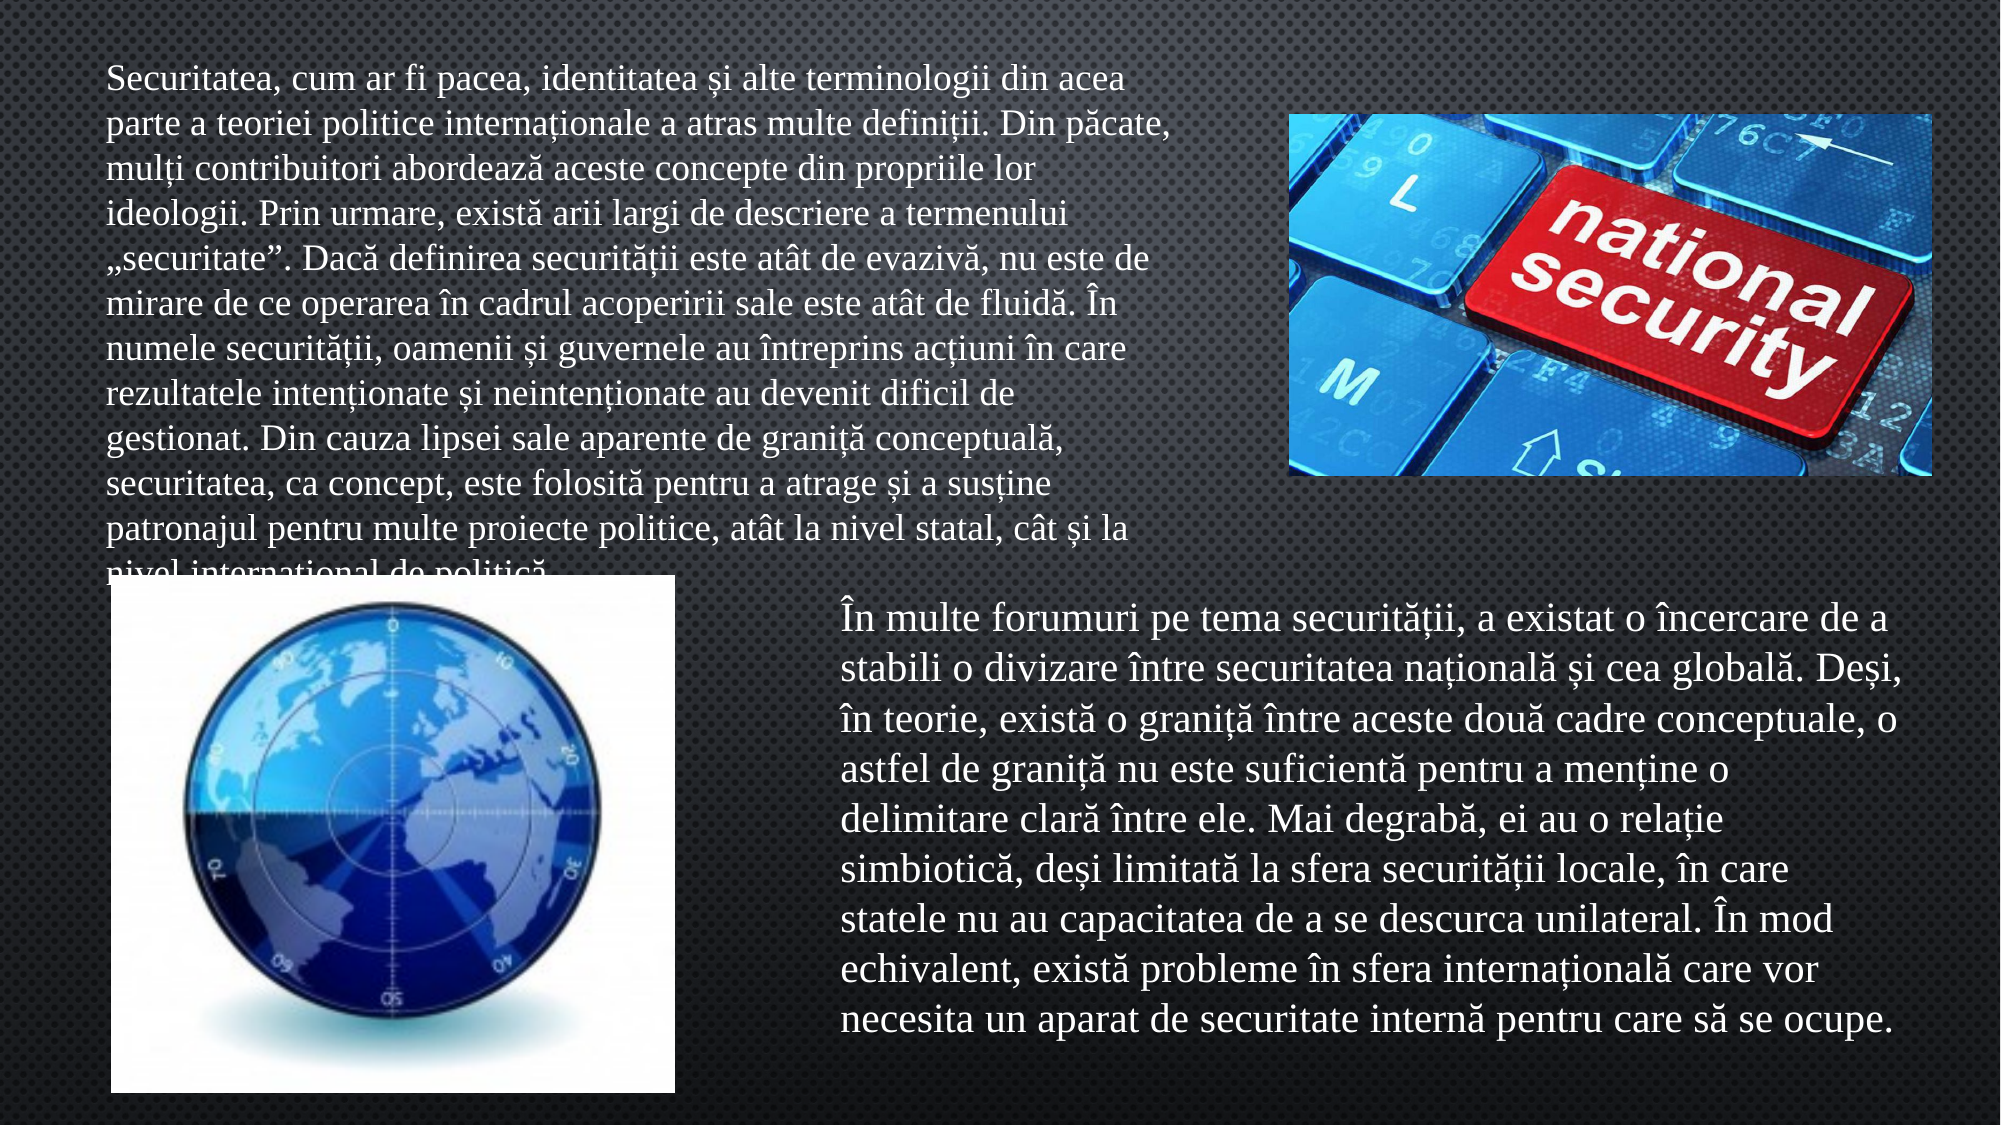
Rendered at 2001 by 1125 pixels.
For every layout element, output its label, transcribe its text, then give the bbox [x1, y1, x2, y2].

text_box Securitatea, cum ar fi pacea, identitatea și alte terminologii din acea parte a teoriei politice internaționale a atras multe definiții. Din păcate, mulți contribuitori abordează aceste concepte din propriile lor ideologii. Prin urmare, există arii largi de descriere a termenului „securitate”. Dacă definirea securității este atât de evazivă, nu este de mirare de ce operarea în cadrul acoperirii sale este atât de fluidă. În numele securității, oamenii și guvernele au întreprins acțiuni în care rezultatele intenționate și neintenționate au devenit dificil de gestionat. Din cauza lipsei sale aparente de graniță conceptuală, securitatea, ca concept, este folosită pentru a atrage și a susține patronajul pentru multe proiecte politice, atât la nivel statal, cât și la nivel internațional de politică. [91, 45, 1225, 601]
picture [1289, 114, 1932, 476]
text_box În multe forumuri pe tema securității, a existat o încercare de a stabili o divizare între securitatea națională și cea globală. Deși, în teorie, există o graniță între aceste două cadre conceptuale, o astfel de graniță nu este suficientă pentru a menține o delimitare clară între ele. Mai degrabă, ei au o relație simbiotică, deși limitată la sfera securității locale, în care statele nu au capacitatea de a se descurca unilateral. În mod echivalent, există probleme în sfera internațională care vor necesita un aparat de securitate internă pentru care să se ocupe. [825, 582, 1920, 1048]
picture [111, 574, 675, 1094]
